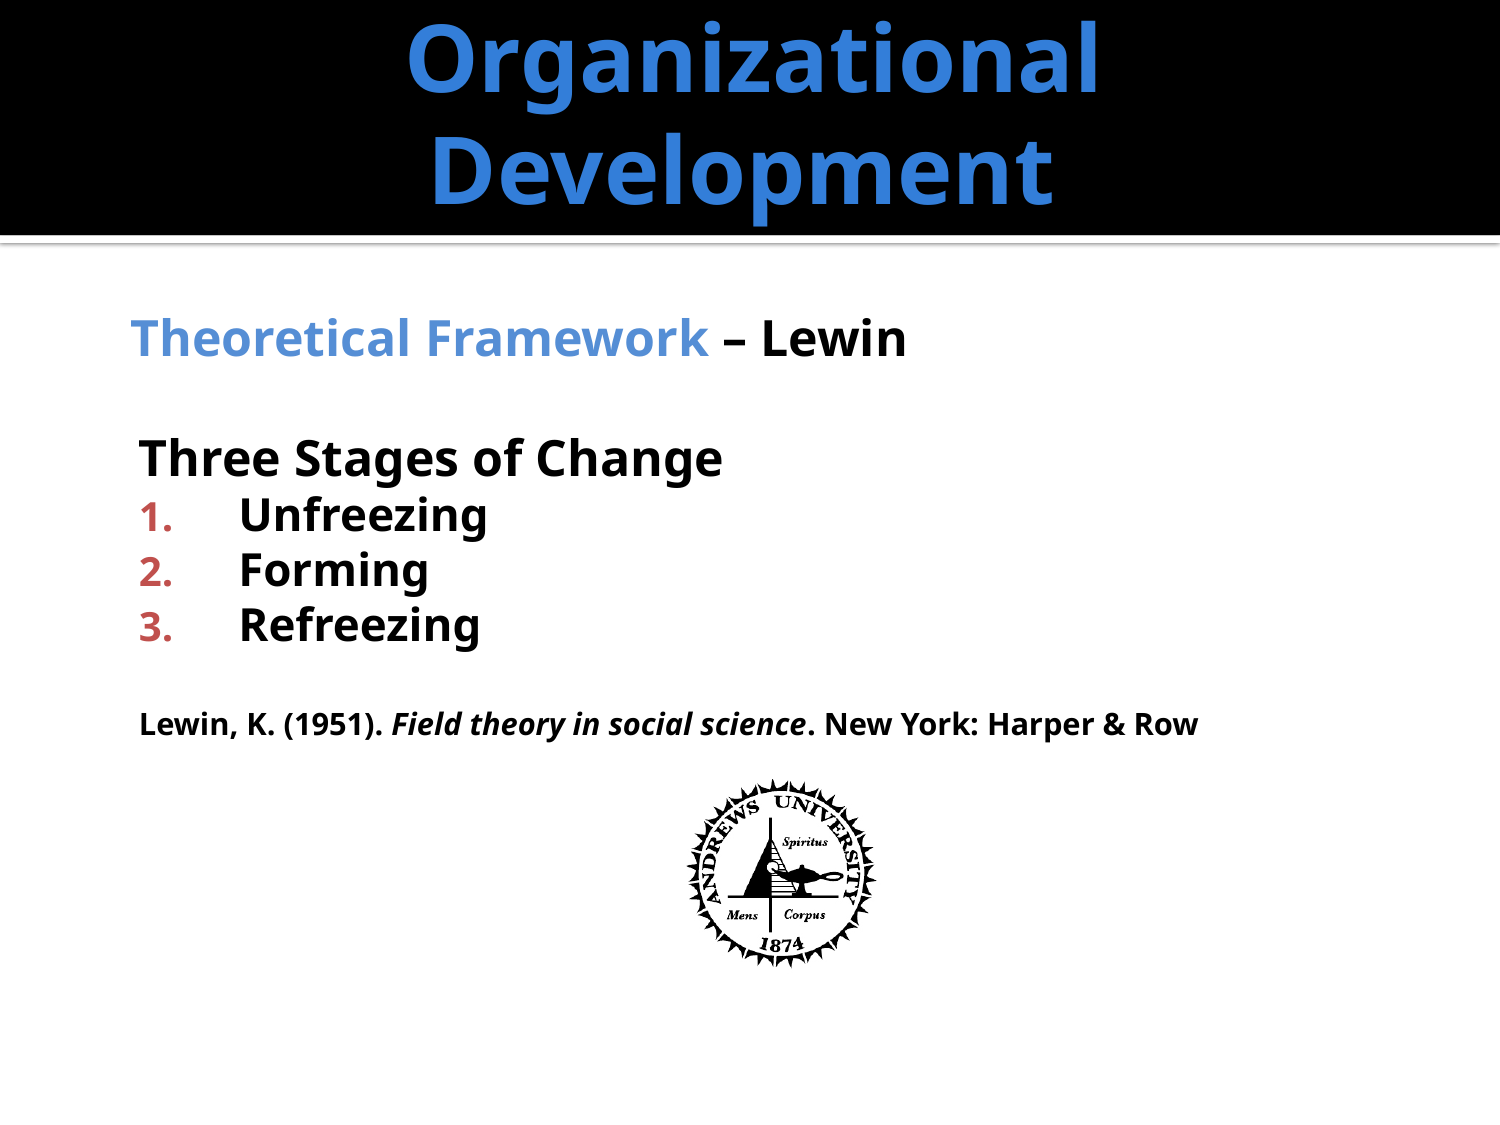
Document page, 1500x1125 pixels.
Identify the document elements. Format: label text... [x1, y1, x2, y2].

title Organizational Development [75, 25, 1425, 231]
list Theoretical Framework – Lewin Three Stages of Change Unfreezing Forming Refreezing Lewin, K. (1951). Field theory in social science. New York: Harper & Row [74, 290, 1426, 1051]
picture [674, 774, 885, 975]
